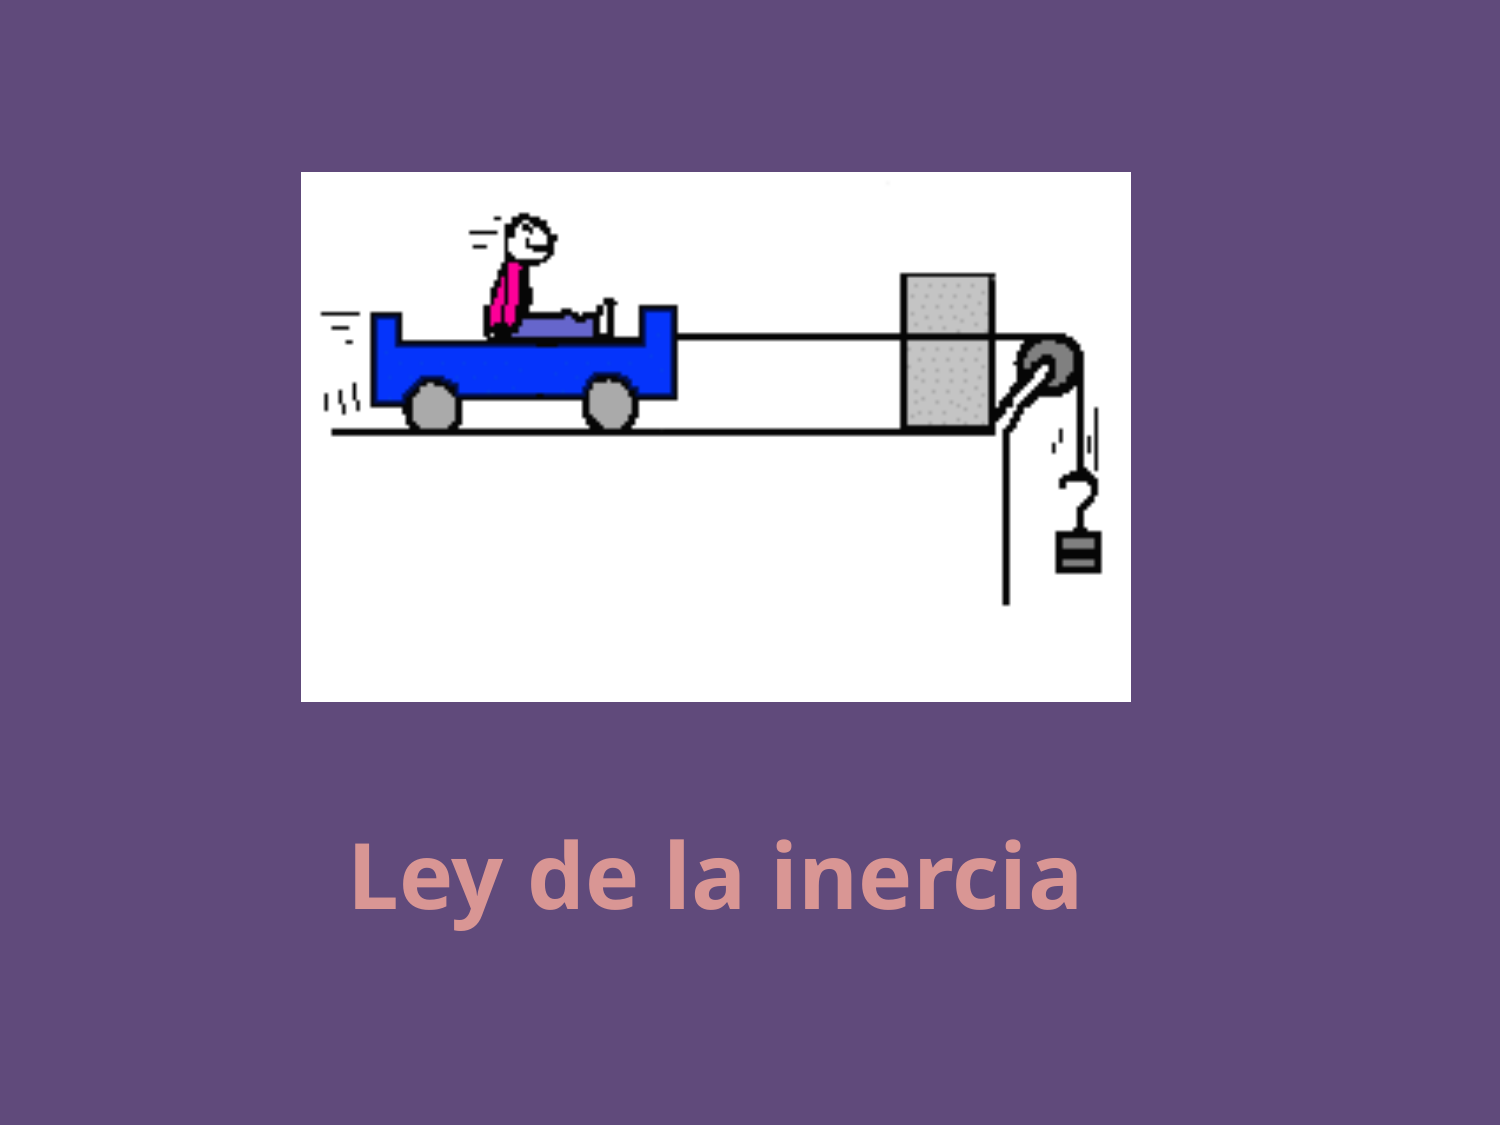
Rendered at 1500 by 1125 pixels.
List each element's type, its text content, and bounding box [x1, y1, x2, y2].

picture [300, 172, 1131, 702]
text_box Ley de la inercia [323, 810, 1099, 936]
